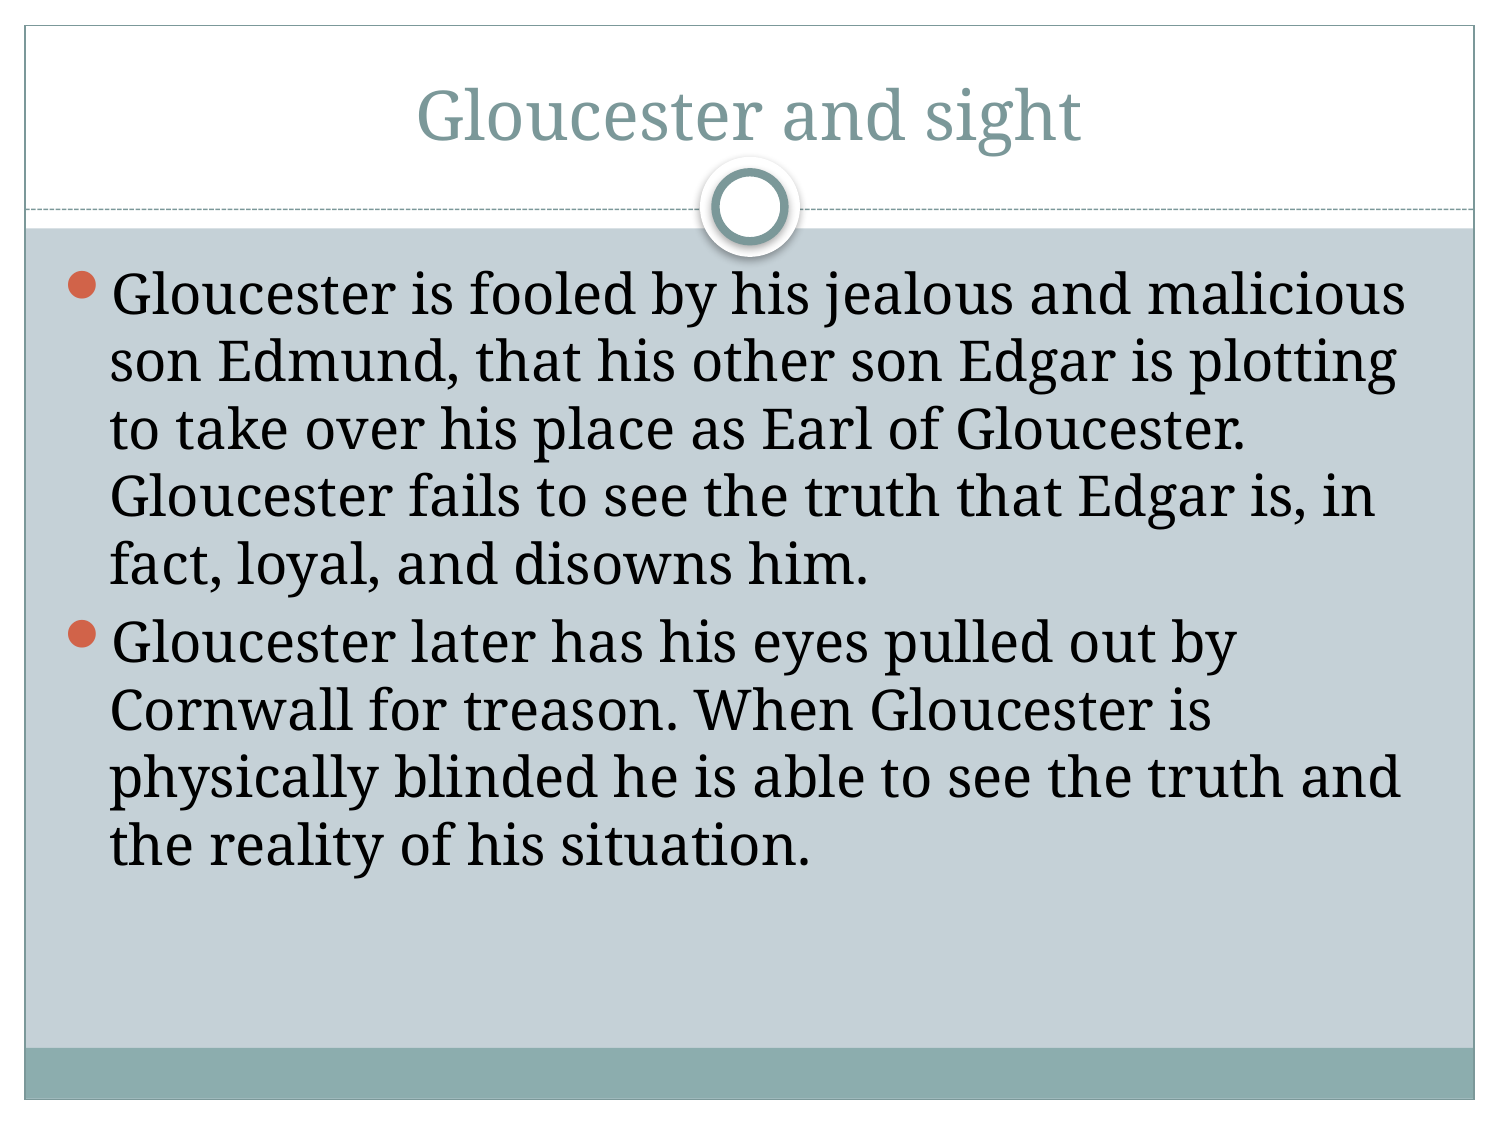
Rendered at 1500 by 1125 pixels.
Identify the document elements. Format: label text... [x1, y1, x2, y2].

title Gloucester and sight [49, 37, 1450, 162]
list Gloucester is fooled by his jealous and malicious son Edmund, that his other son Edgar is plotting to take over his place as Earl of Gloucester. Gloucester fails to see the truth that Edgar is, in fact, loyal, and disowns him. Gloucester later has his eyes pulled out by Cornwall for treason. When Gloucester is physically blinded he is able to see the truth and the reality of his situation. [49, 250, 1445, 1001]
